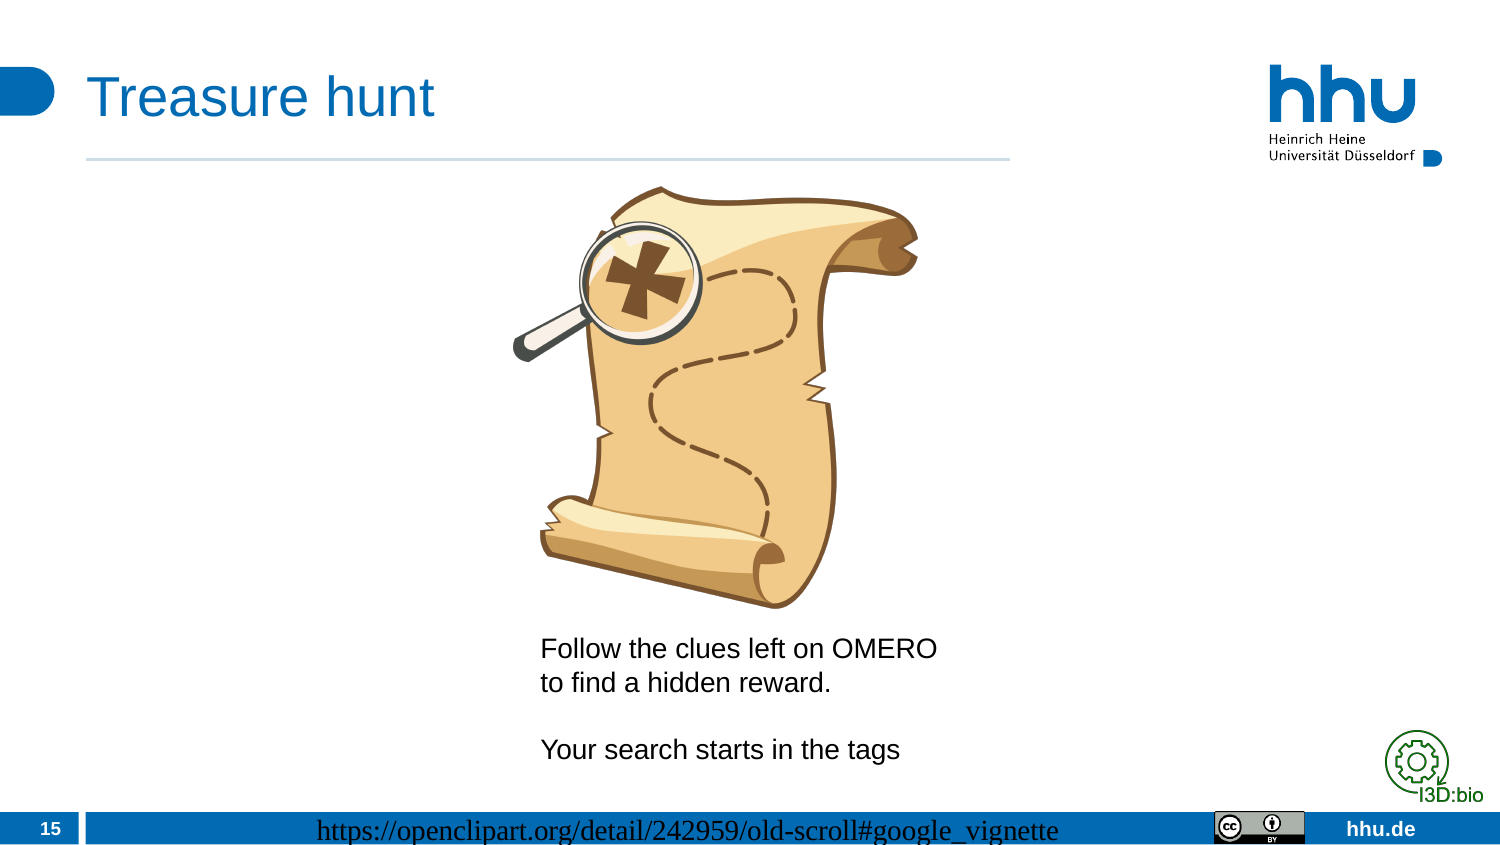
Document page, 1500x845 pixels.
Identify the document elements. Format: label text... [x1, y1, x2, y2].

picture [1385, 730, 1483, 802]
picture [1214, 811, 1305, 844]
title Treasure hunt [86, 54, 1207, 129]
picture [513, 186, 918, 609]
slide_number 15 [5, 816, 62, 841]
footer https://openclipart.org/detail/242959/old-scroll#google_vignette [103, 816, 1214, 841]
text_box Follow the clues left on OMERO to find a hidden reward. Your search starts in the tags [525, 623, 963, 773]
